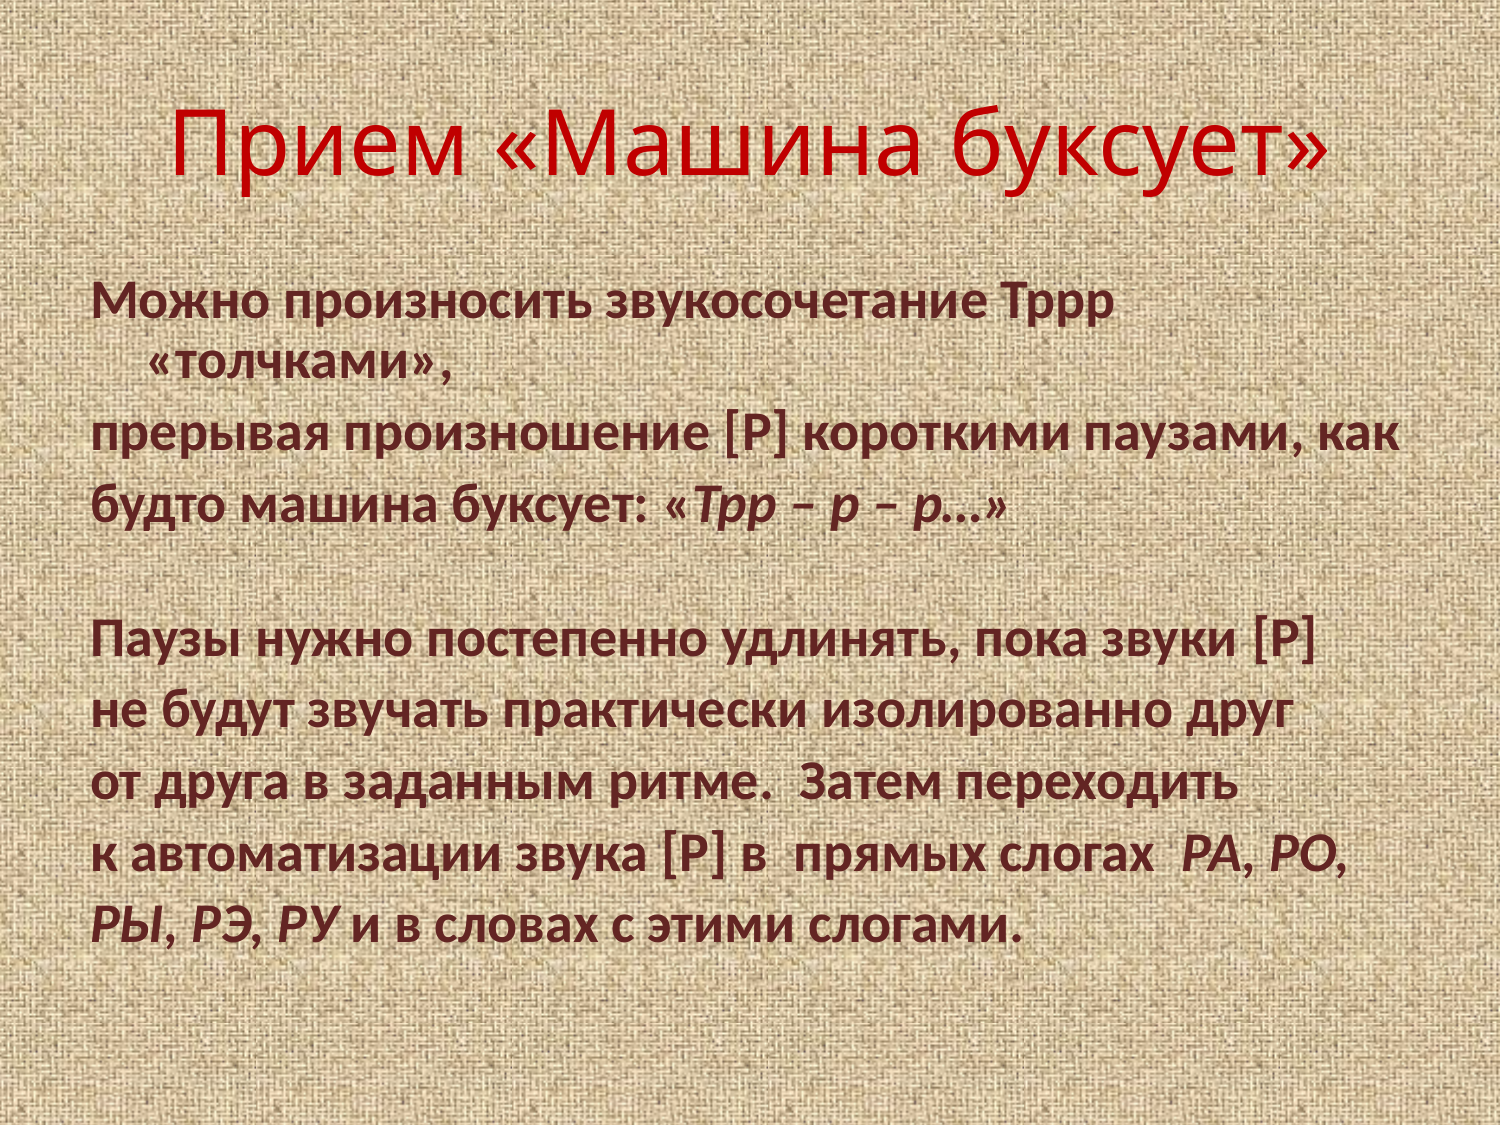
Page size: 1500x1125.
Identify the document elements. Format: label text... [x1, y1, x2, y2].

title Прием «Машина буксует» [75, 45, 1425, 233]
list Можно произносить звукосочетание Тррр «толчками», прерывая произношение [Р] короткими паузами, как будто машина буксует: «Трр – р – р…» Паузы нужно постепенно удлинять, пока звуки [Р] не будут звучать практически изолированно друг от друга в заданным ритме. Затем переходить к автоматизации звука [Р] в прямых слогах РА, РО, РЫ, РЭ, РУ и в словах с этими слогами. [75, 262, 1425, 1005]
